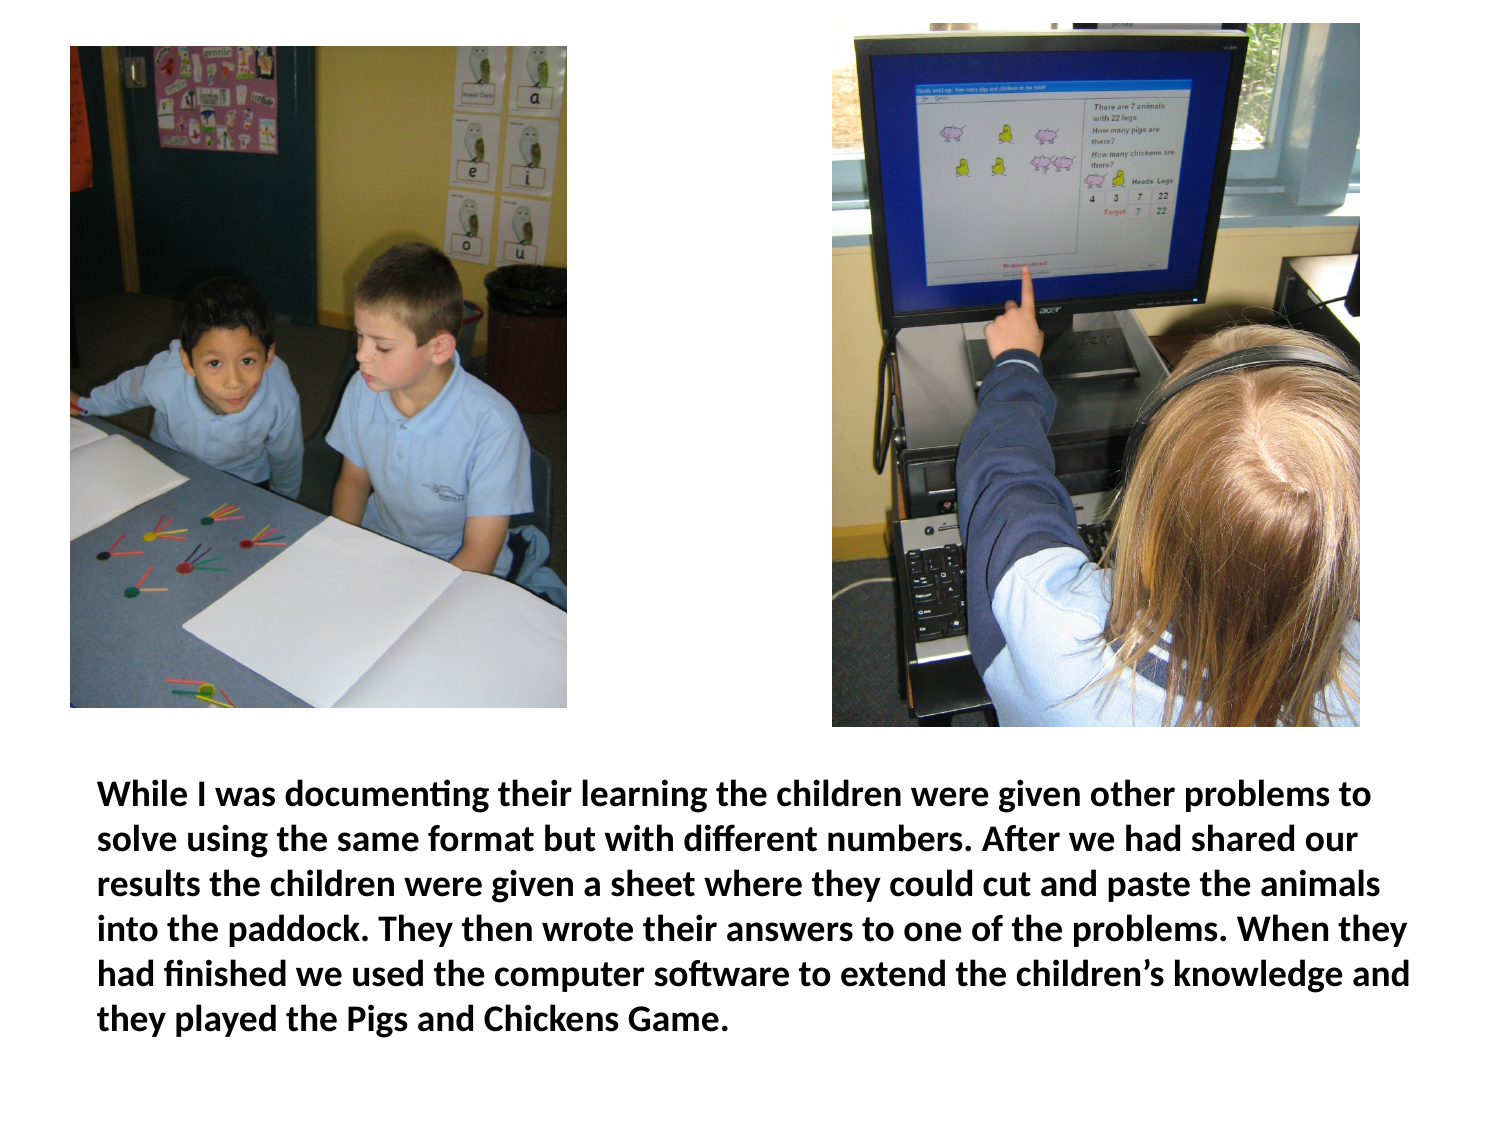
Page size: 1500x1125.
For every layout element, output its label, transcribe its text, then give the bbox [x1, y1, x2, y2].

picture [70, 46, 567, 709]
picture [831, 23, 1360, 727]
text_box While I was documenting their learning the children were given other problems to solve using the same format but with different numbers. After we had shared our results the children were given a sheet where they could cut and paste the animals into the paddock. They then wrote their answers to one of the problems. When they had finished we used the computer software to extend the children’s knowledge and they played the Pigs and Chickens Game. [82, 761, 1442, 1047]
